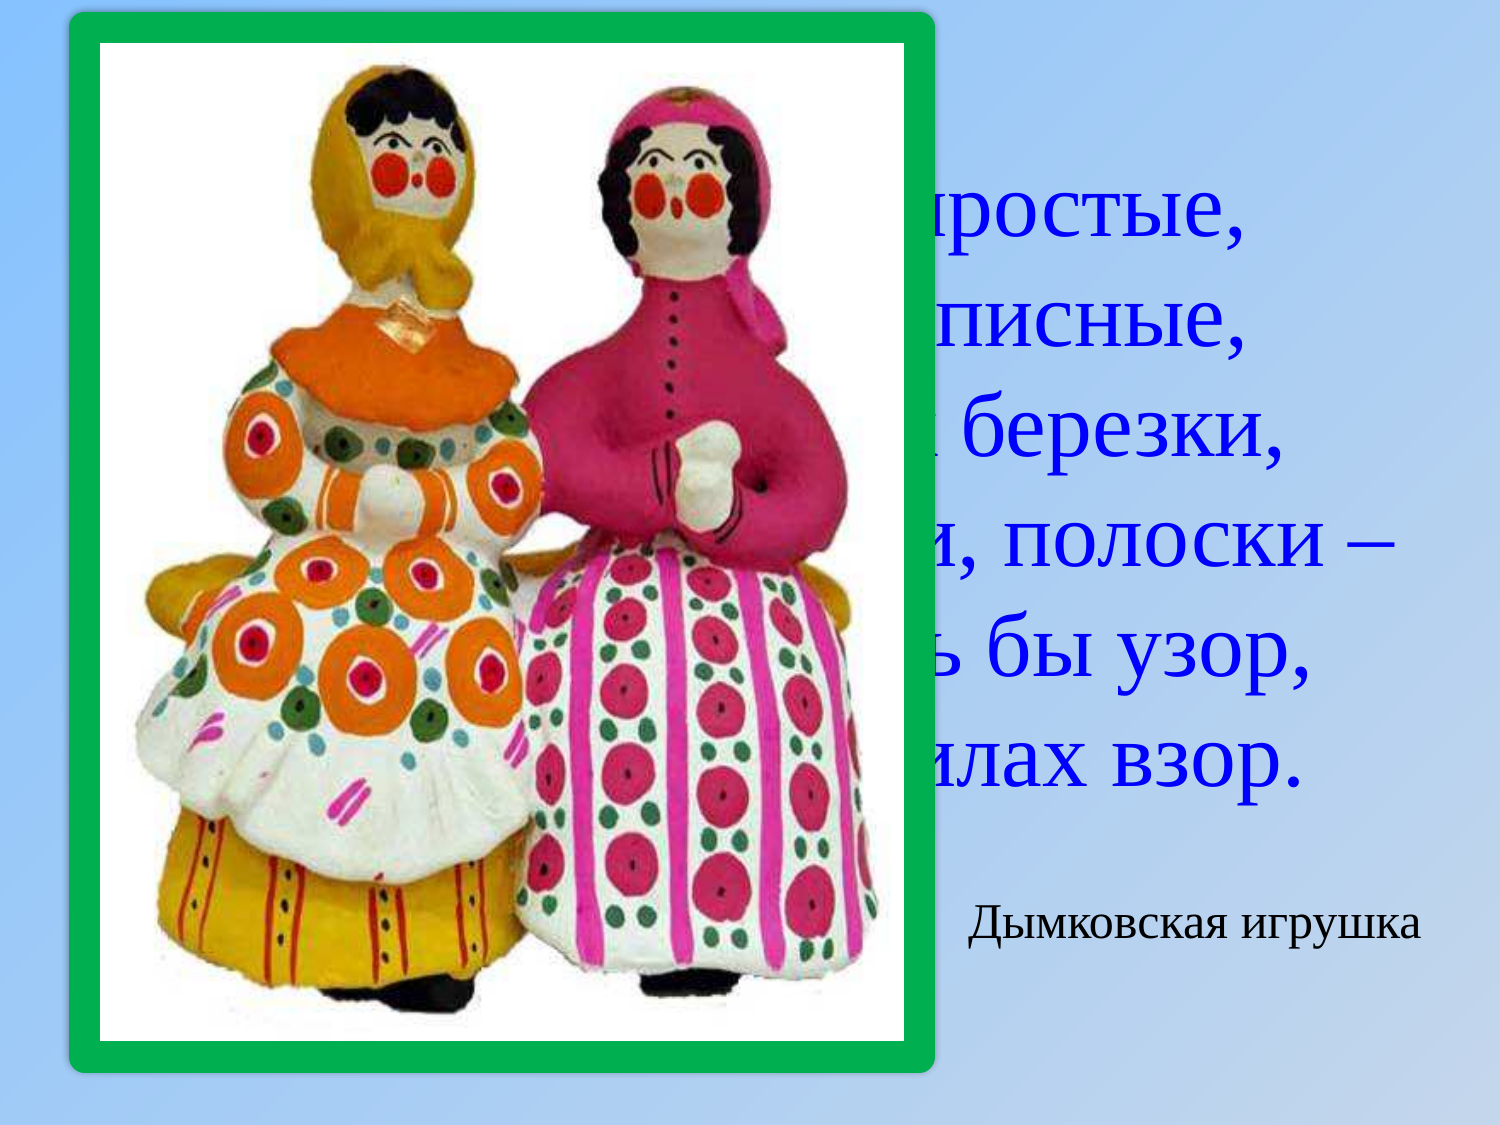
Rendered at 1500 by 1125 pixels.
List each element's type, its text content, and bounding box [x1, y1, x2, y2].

text_box Дымковская игрушка [953, 881, 1437, 957]
list Все игрушки не простые, А волшебно расписные, Белоснежны, как березки, Кружочки, клеточки, полоски – Простой, казалось бы узор, Но отвести не в силах взор. [940, 136, 1428, 880]
picture [100, 42, 904, 1042]
